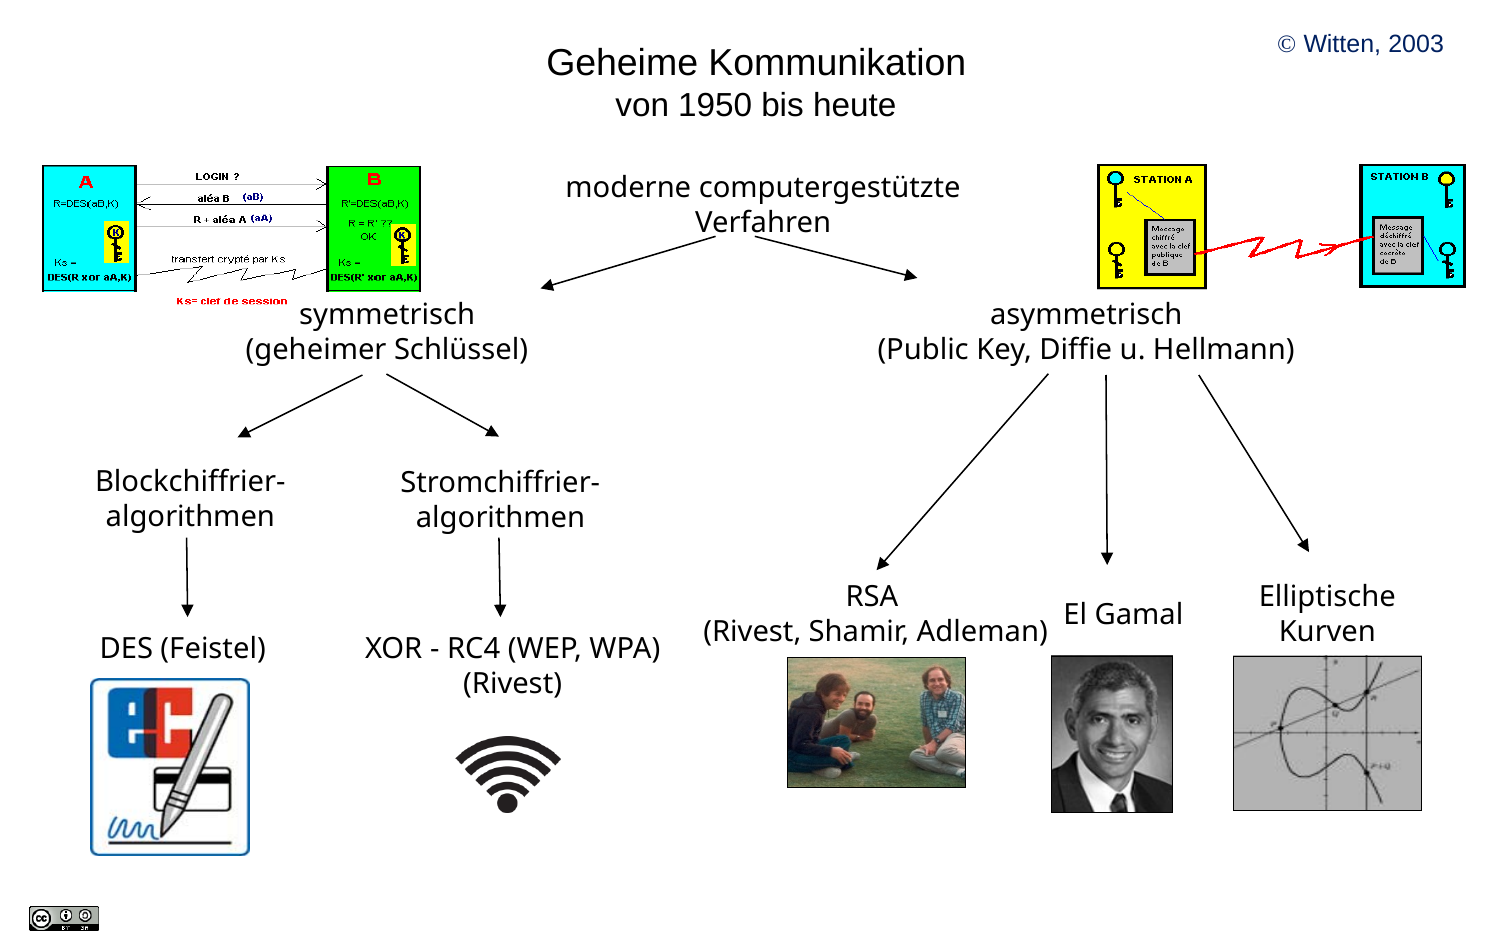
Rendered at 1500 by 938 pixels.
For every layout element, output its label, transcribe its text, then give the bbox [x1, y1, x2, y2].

text_box Blockchiffrier- algorithmen [80, 455, 301, 540]
text_box [386, 373, 499, 437]
text_box El Gamal [1048, 587, 1199, 638]
text_box  Witten, 2003 [1235, 20, 1486, 65]
text_box [181, 537, 194, 618]
text_box asymmetrisch (Public Key, Diffie u. Hellmann) [862, 288, 1310, 373]
text_box RSA (Rivest, Shamir, Adleman) [632, 570, 1119, 655]
picture [29, 906, 99, 931]
picture [90, 678, 251, 856]
text_box [754, 236, 918, 281]
picture [454, 736, 561, 813]
picture [1051, 655, 1174, 813]
picture [1094, 160, 1469, 290]
text_box [876, 373, 1049, 571]
text_box [237, 374, 363, 438]
text_box [493, 537, 507, 618]
text_box moderne computergestützte Verfahren [550, 160, 976, 246]
text_box Geheime Kommunikation von 1950 bis heute [62, 20, 1450, 131]
text_box DES (Feistel) [79, 622, 287, 672]
picture [787, 657, 966, 788]
text_box symmetrisch (geheimer Schlüssel) [230, 288, 544, 373]
picture [1233, 655, 1422, 811]
text_box [1198, 374, 1310, 553]
text_box [1100, 374, 1114, 565]
text_box Elliptische Kurven [1208, 570, 1447, 655]
text_box XOR - RC4 (WEP, WPA) (Rivest) [343, 622, 682, 707]
text_box Stromchiffrier- algorithmen [385, 456, 616, 541]
text_box [540, 236, 716, 291]
picture [41, 160, 423, 305]
